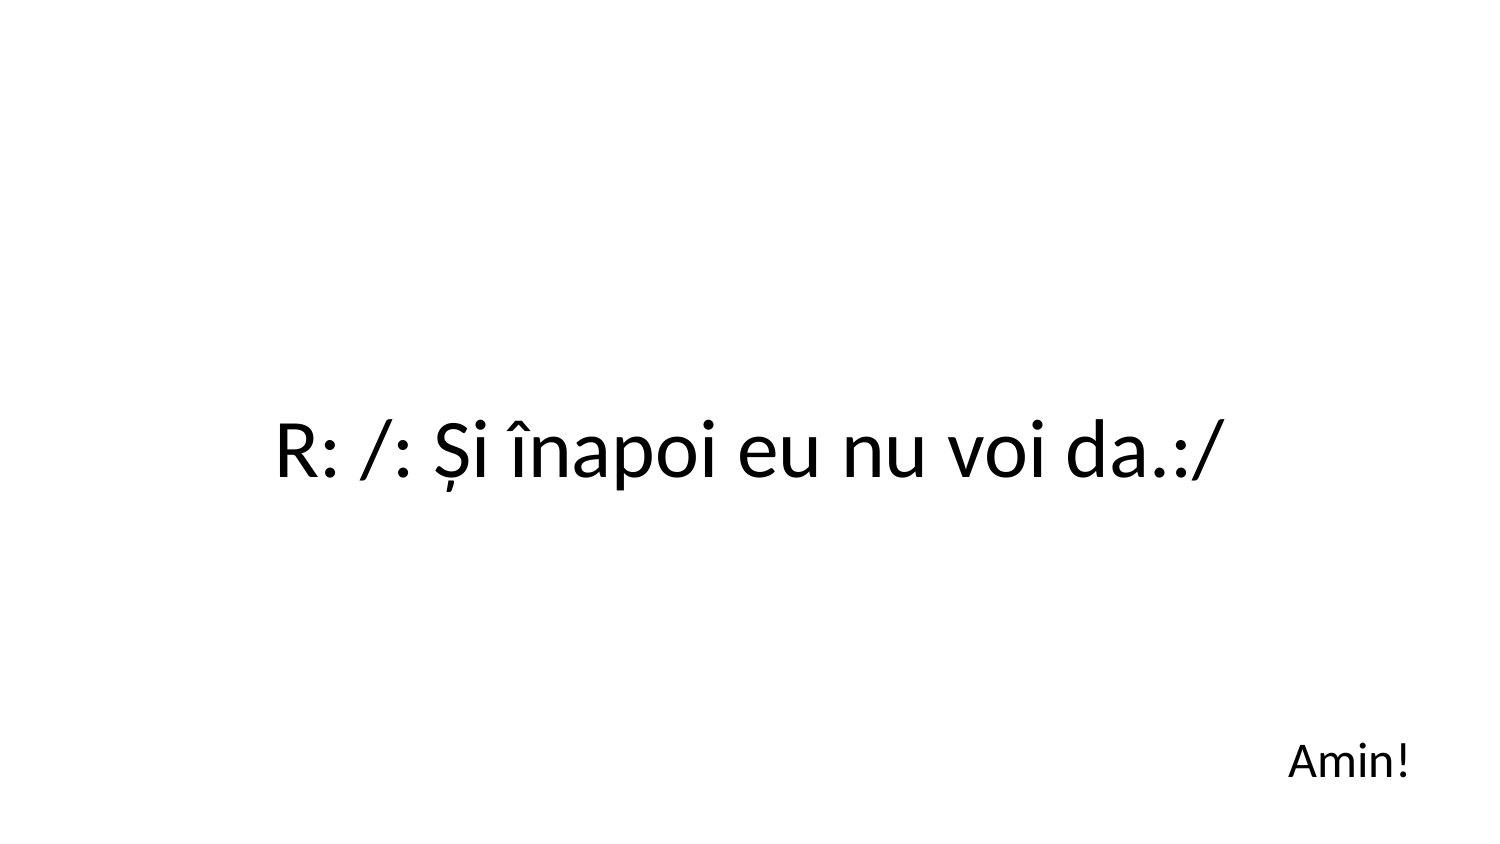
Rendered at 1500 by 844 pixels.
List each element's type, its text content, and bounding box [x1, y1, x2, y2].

text_box Amin! [1273, 674, 1427, 795]
text_box R: /: Și înapoi eu nu voi da.:/ [259, 341, 1241, 502]
